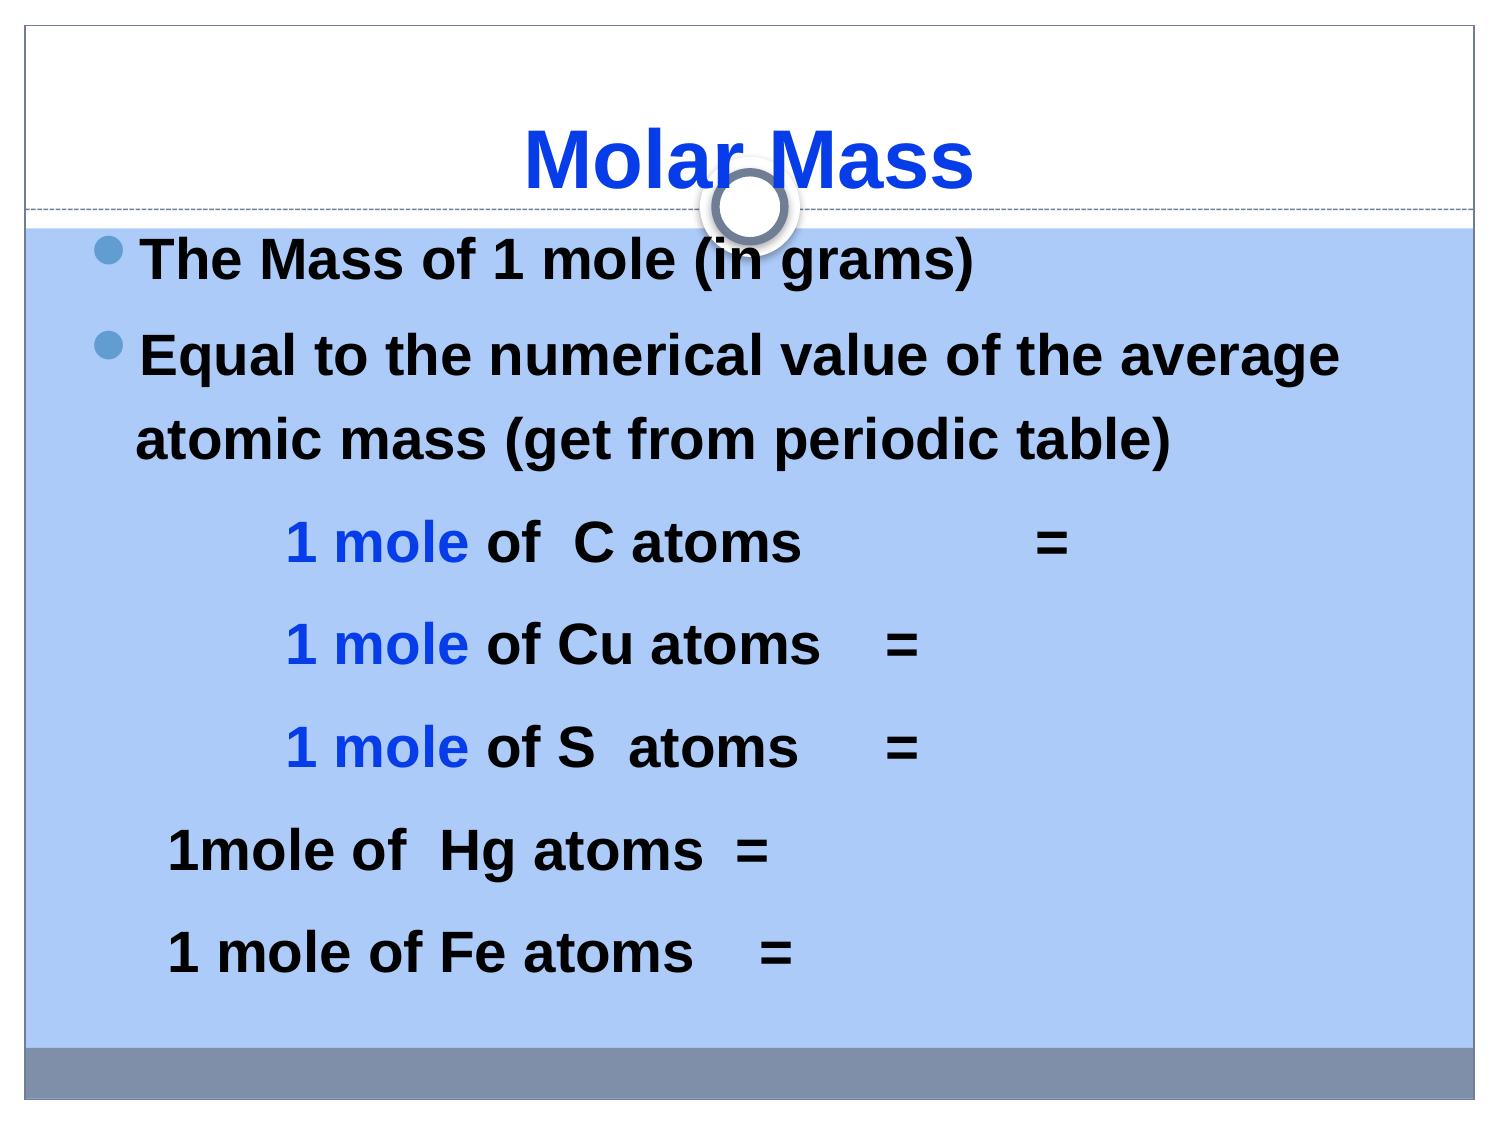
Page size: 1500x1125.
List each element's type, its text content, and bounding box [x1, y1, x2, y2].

title Molar Mass [112, 24, 1388, 200]
list The Mass of 1 mole (in grams) Equal to the numerical value of the average atomic mass (get from periodic table) 1 mole of C atoms = 1 mole of Cu atoms = 1 mole of S atoms = 1mole of Hg atoms = 1 mole of Fe atoms = [75, 200, 1463, 1075]
